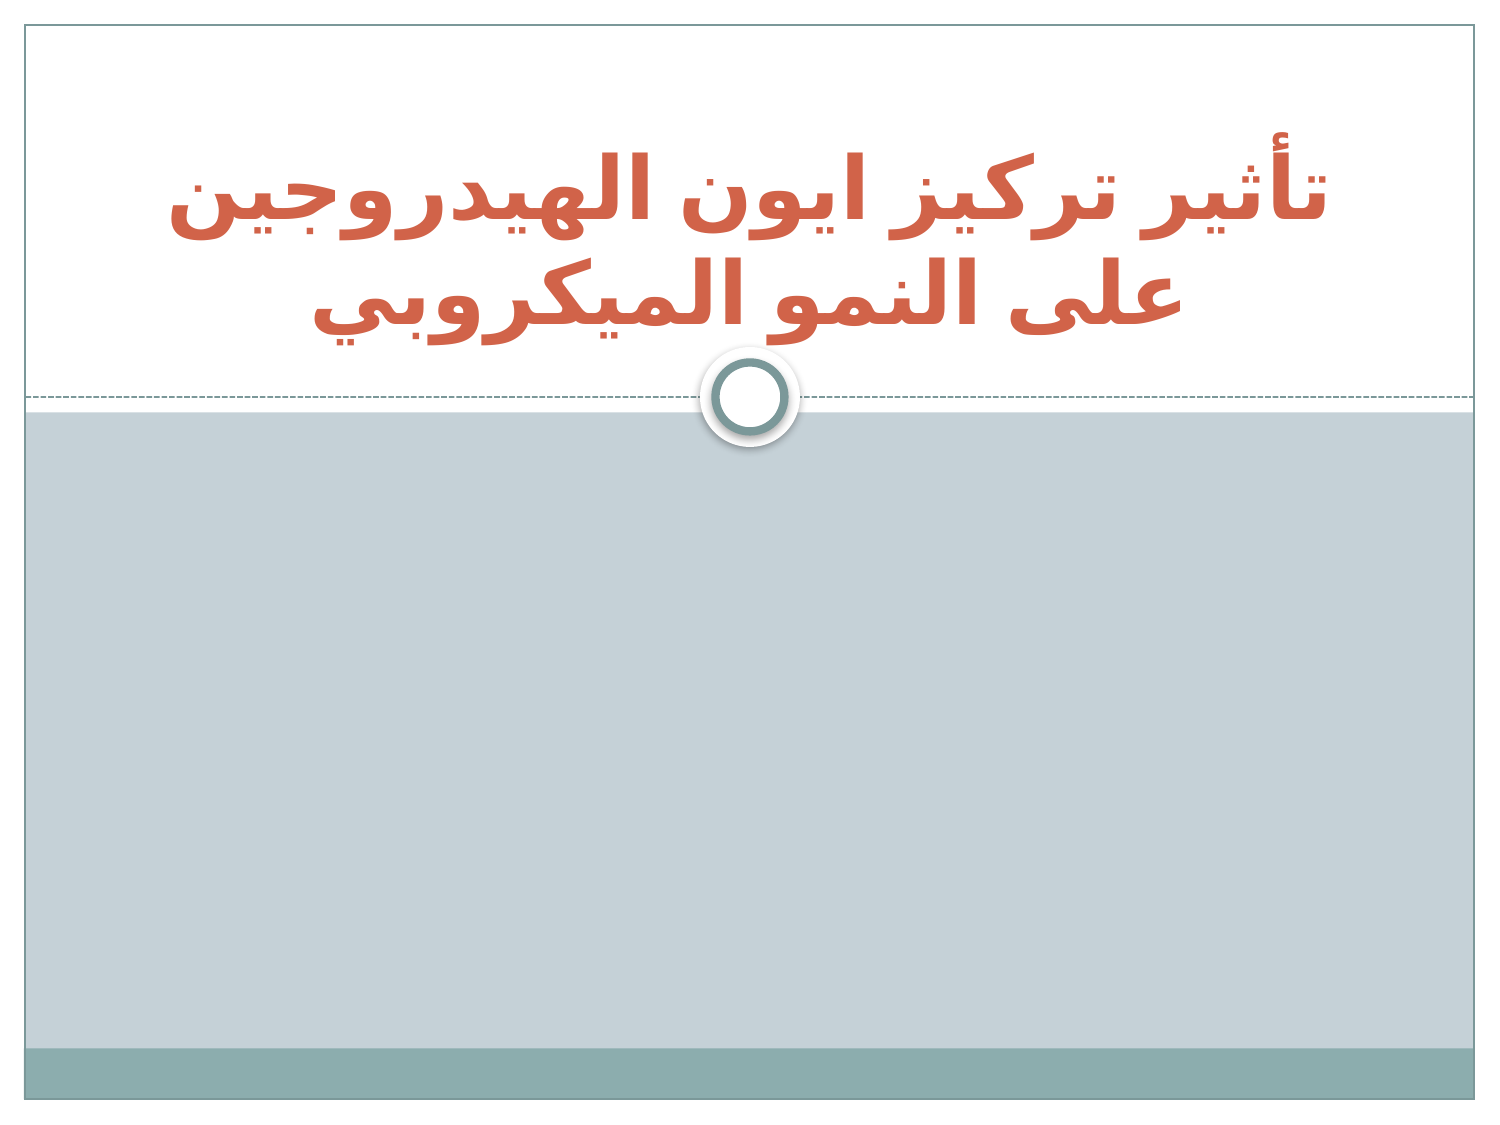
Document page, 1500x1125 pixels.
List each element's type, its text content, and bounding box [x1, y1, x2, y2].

title تأثير تركيز ايون الهيدروجين على النمو الميكروبي [112, 62, 1388, 350]
